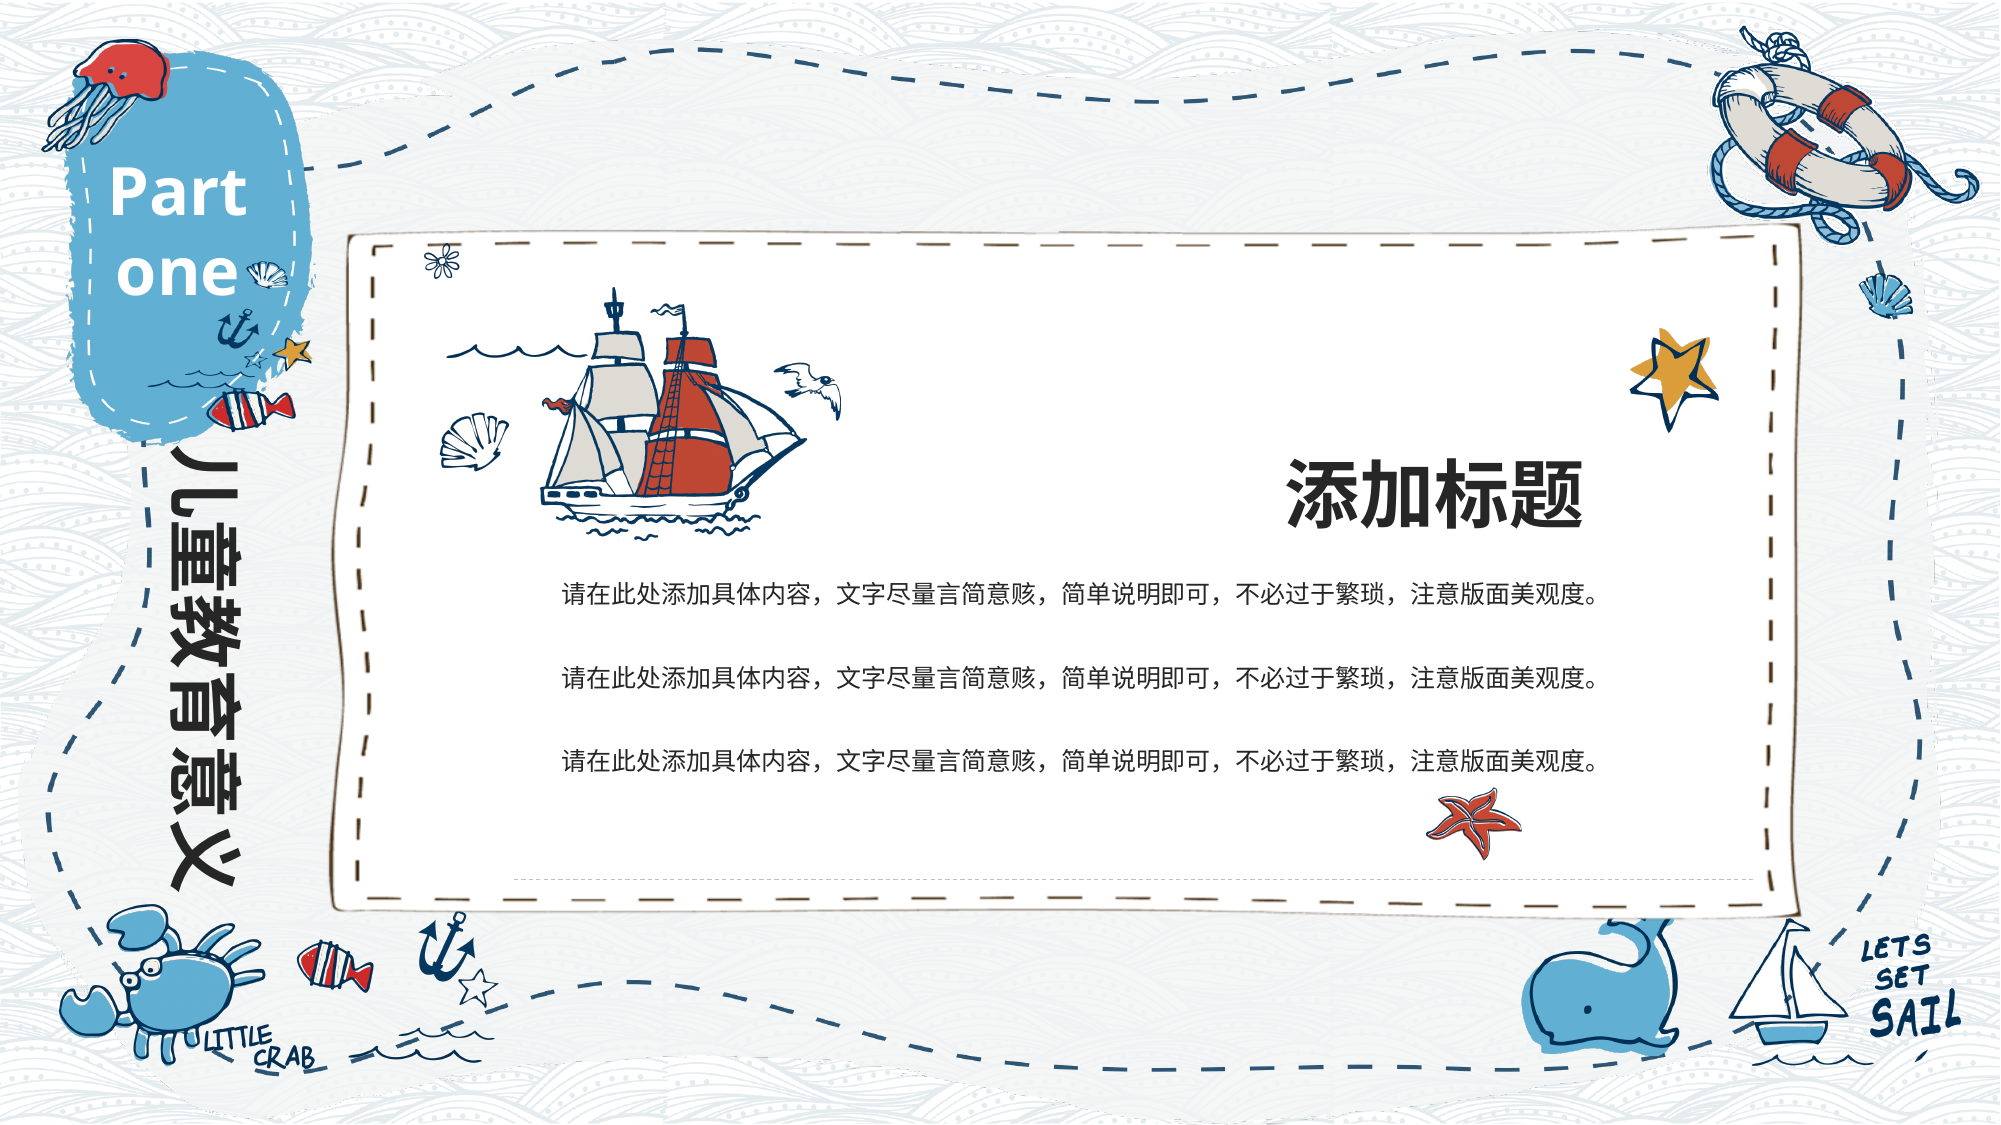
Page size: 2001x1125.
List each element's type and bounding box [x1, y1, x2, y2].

picture [0, 0, 2000, 1125]
text_box [513, 439, 1756, 880]
